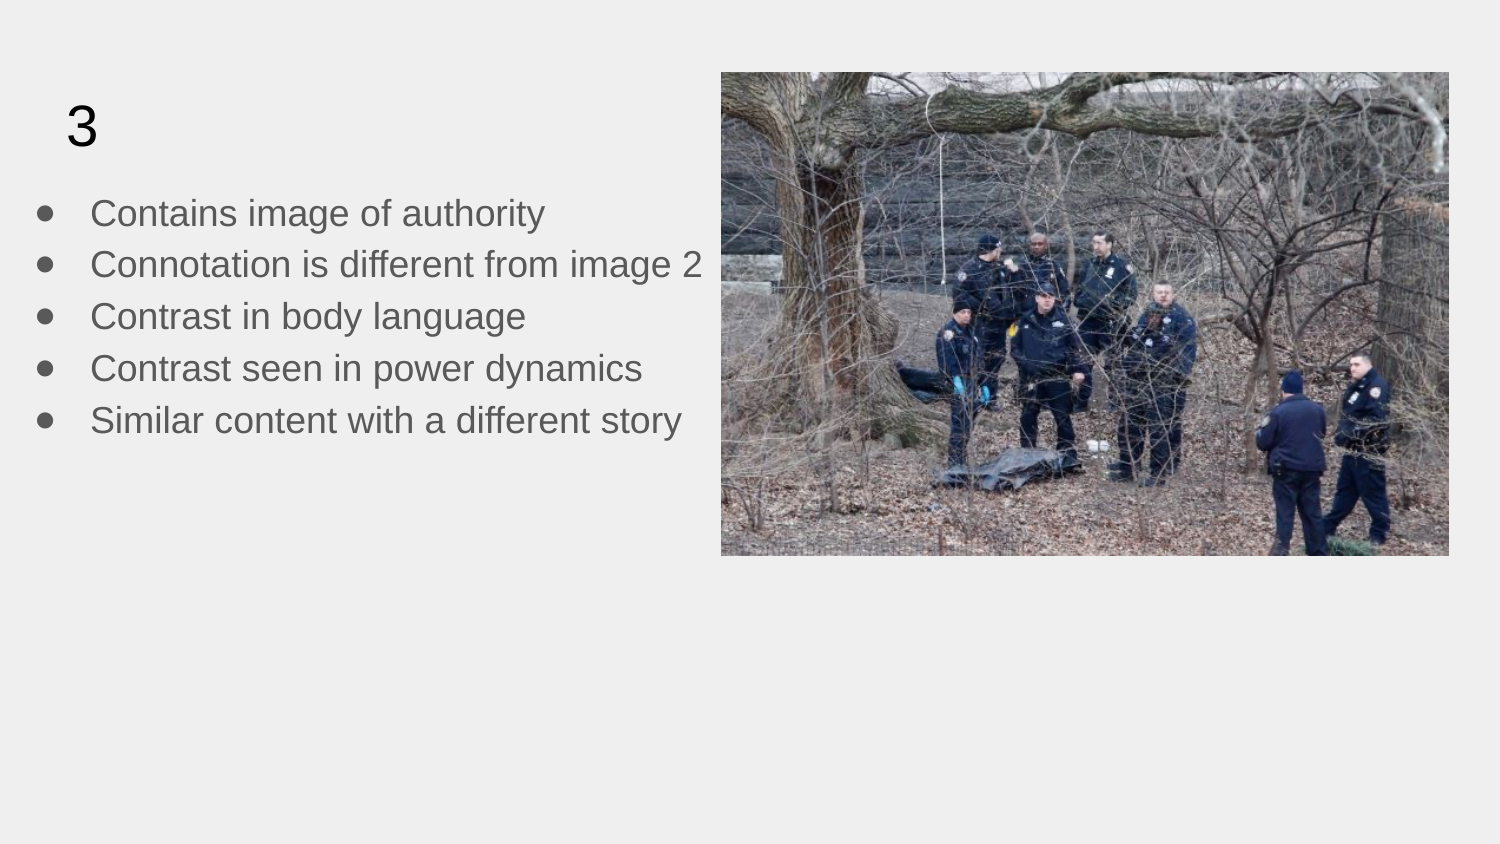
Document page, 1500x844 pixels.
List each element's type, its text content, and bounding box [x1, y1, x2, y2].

title 3 [51, 72, 720, 166]
picture [721, 72, 1450, 556]
list Contains image of authority Connotation is different from image 2 Contrast in body language Contrast seen in power dynamics Similar content with a different story [0, 166, 1398, 760]
